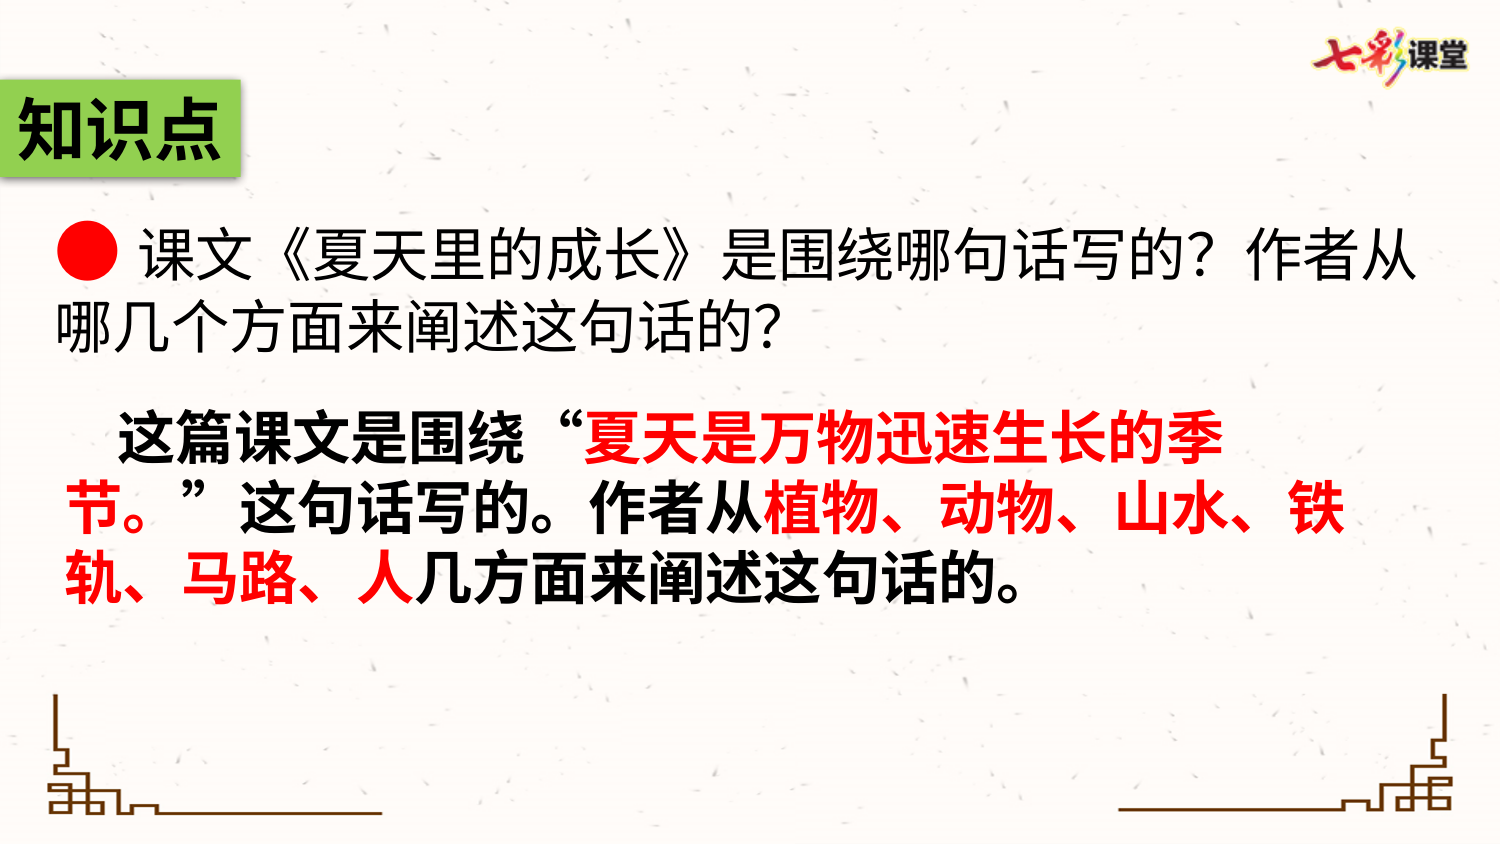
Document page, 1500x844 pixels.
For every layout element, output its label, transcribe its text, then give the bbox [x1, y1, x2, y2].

text_box ●课文《夏天里的成长》是围绕哪句话写的？作者从 哪几个方面来阐述这句话的？ [40, 202, 1434, 368]
text_box 这篇课文是围绕“夏天是万物迅速生长的季节。”这句话写的。作者从植物、动物、山水、铁轨、马路、人几方面来阐述这句话的。 [50, 393, 1404, 619]
text_box 知识点 [0, 79, 241, 177]
picture [0, 0, 1500, 844]
